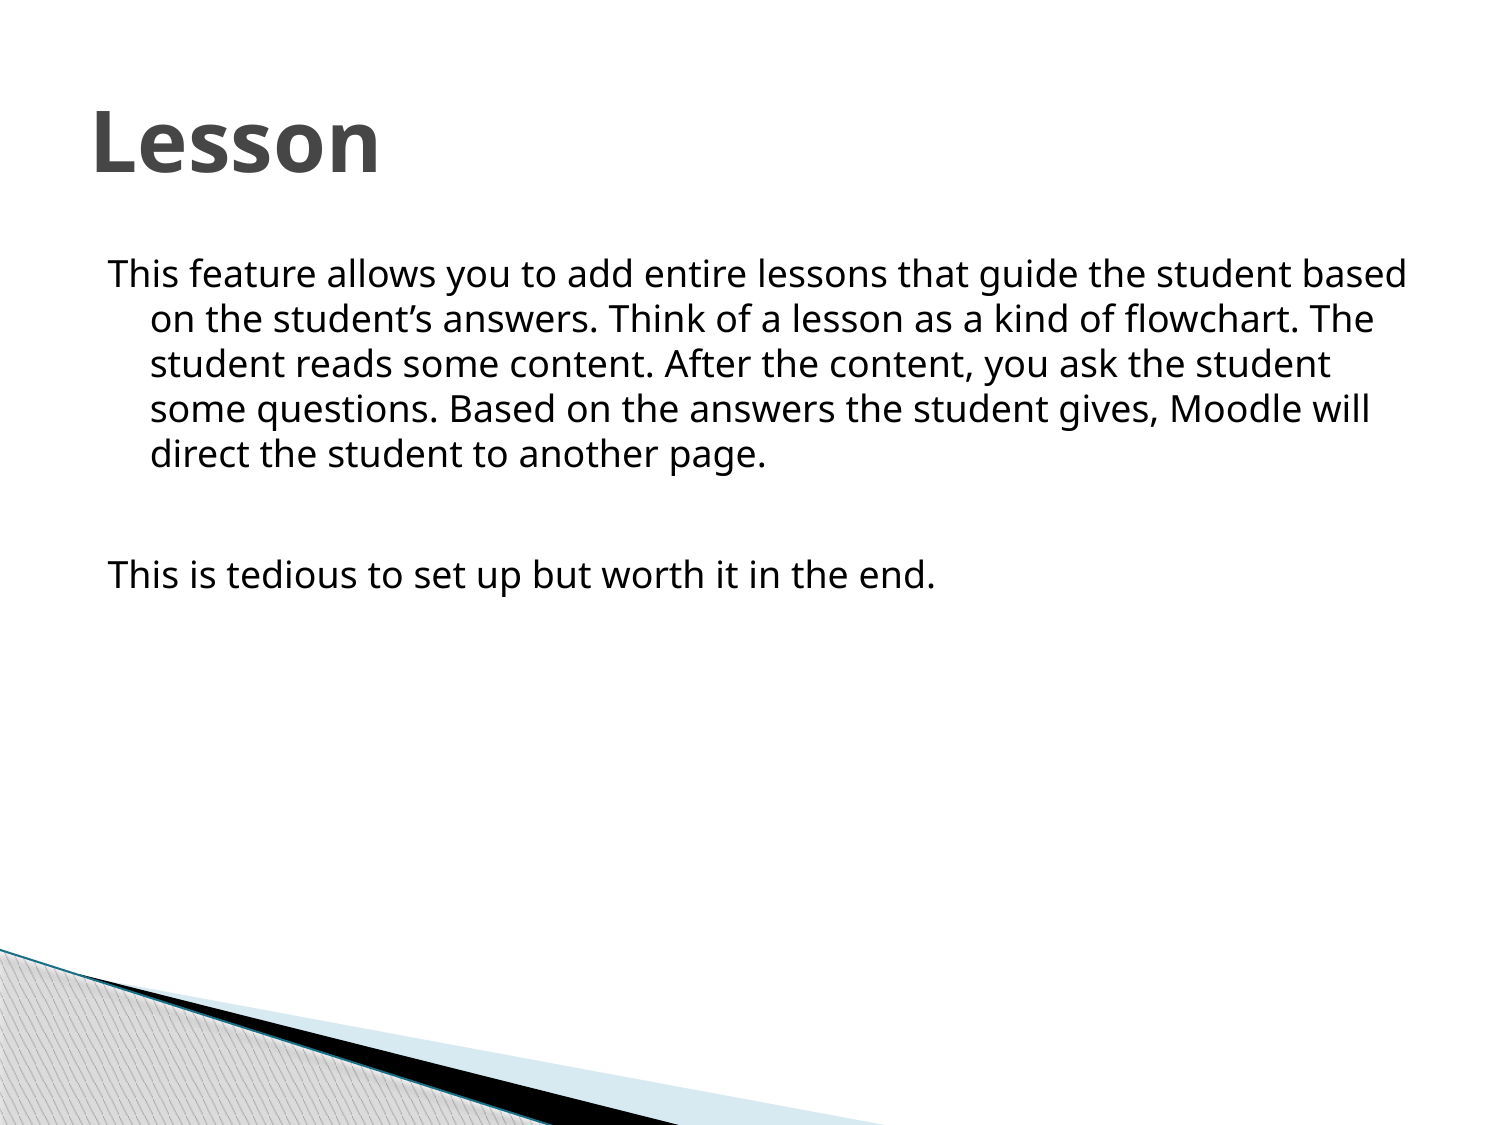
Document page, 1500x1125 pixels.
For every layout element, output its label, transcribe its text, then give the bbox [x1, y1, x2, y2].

title Lesson [75, 45, 1425, 233]
list This feature allows you to add entire lessons that guide the student based on the student’s answers. Think of a lesson as a kind of flowchart. The student reads some content. After the content, you ask the student some questions. Based on the answers the student gives, Moodle will direct the student to another page. This is tedious to set up but worth it in the end. [75, 243, 1425, 986]
